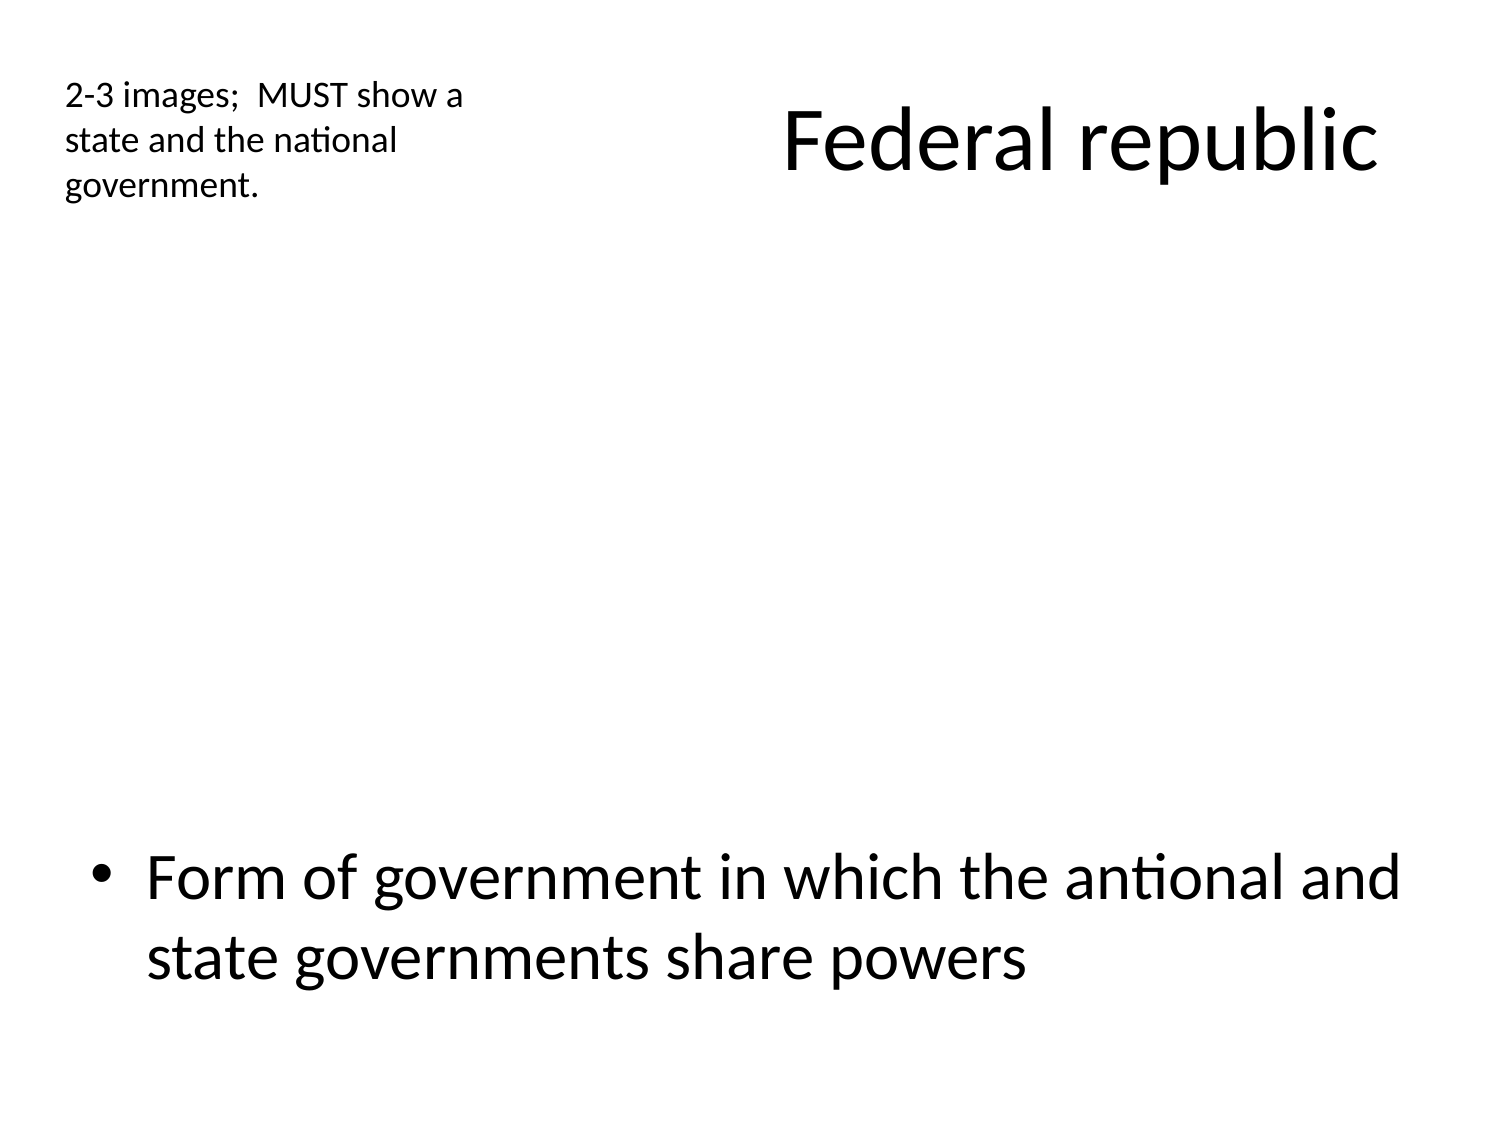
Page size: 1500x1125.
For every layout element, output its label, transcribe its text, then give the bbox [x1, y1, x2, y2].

title Federal republic [662, 50, 1500, 218]
text_box 2-3 images; MUST show a state and the national government. [49, 62, 513, 213]
list Form of government in which the antional and state governments share powers [75, 825, 1425, 1025]
